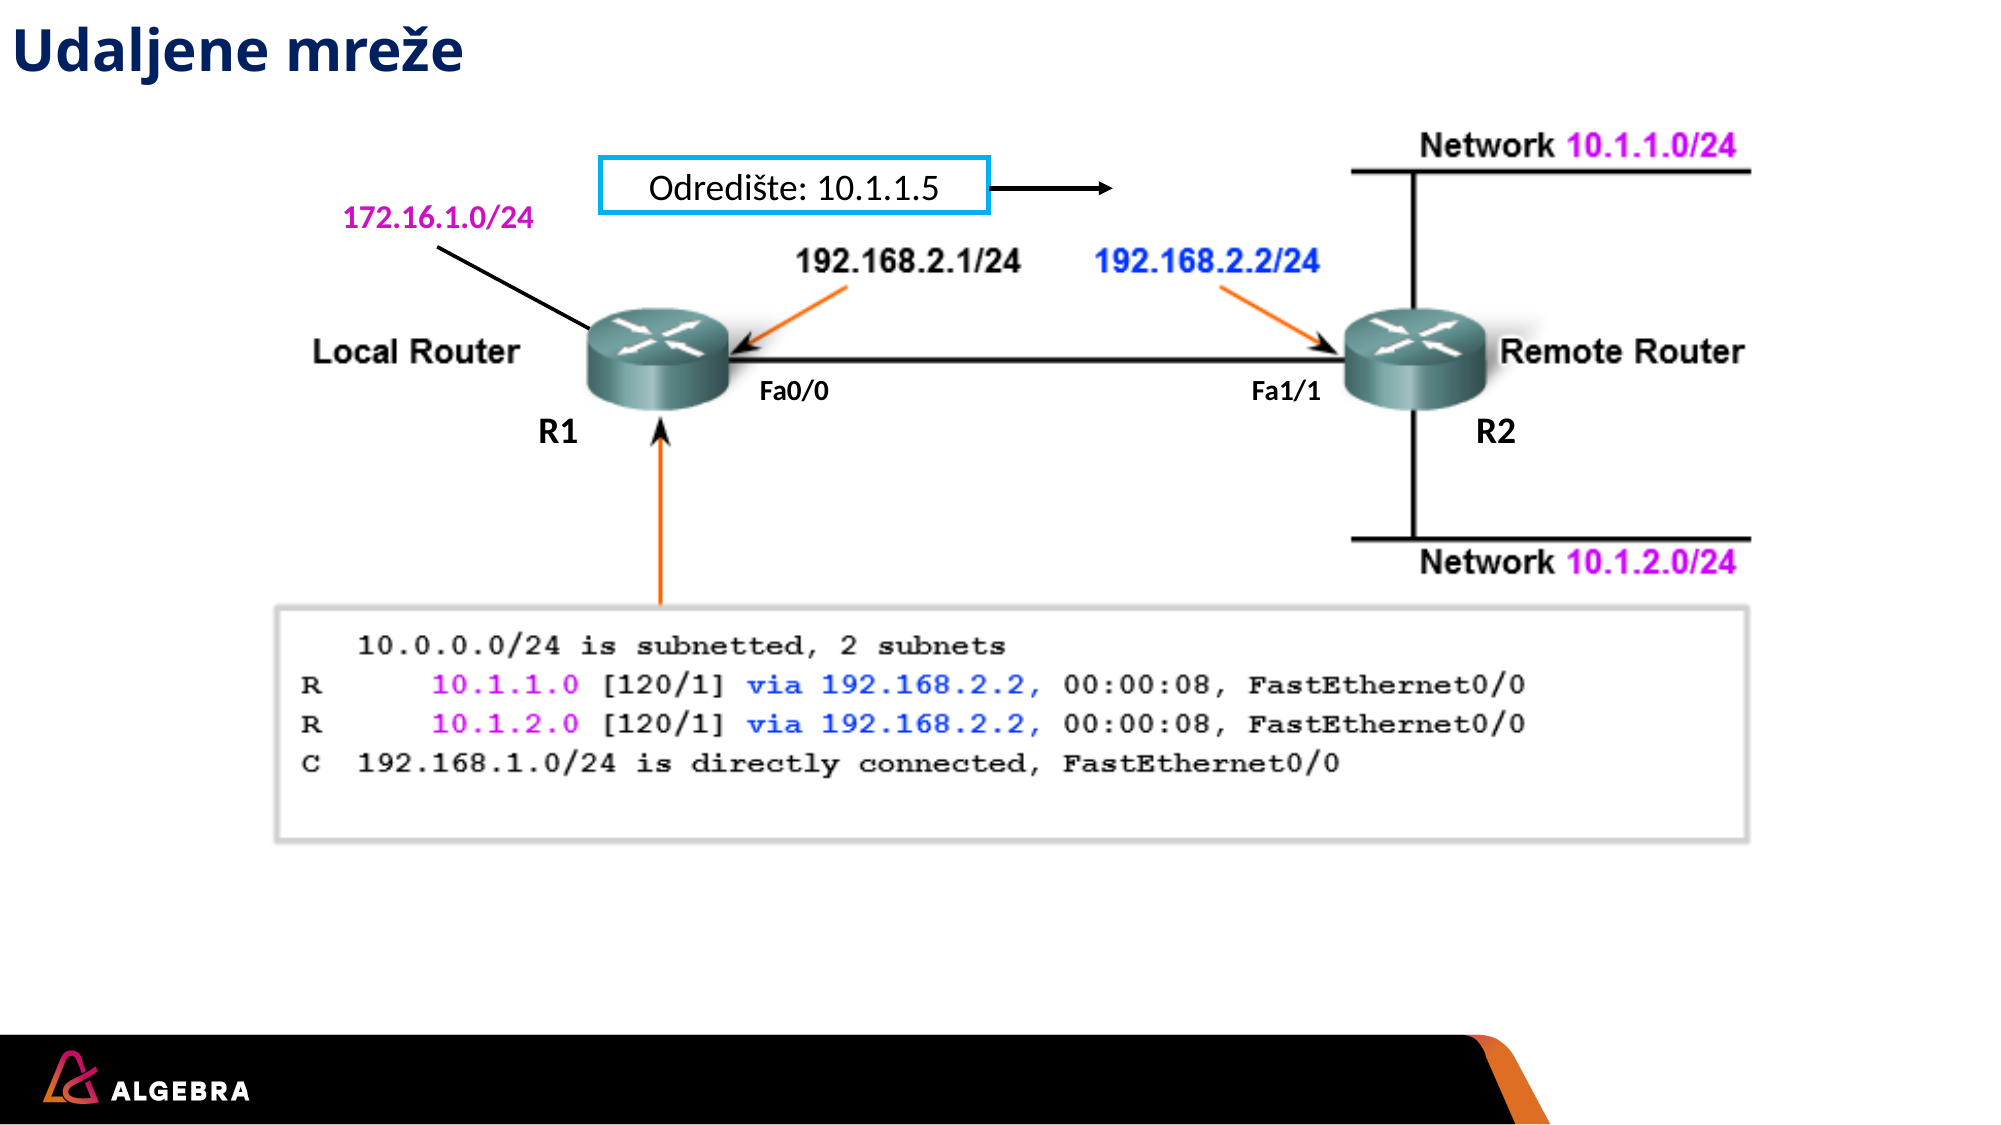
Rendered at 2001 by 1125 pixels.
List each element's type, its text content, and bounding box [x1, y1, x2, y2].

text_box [261, 106, 1762, 861]
title Udaljene mreže [0, 0, 1301, 107]
picture [0, 1034, 1733, 1125]
